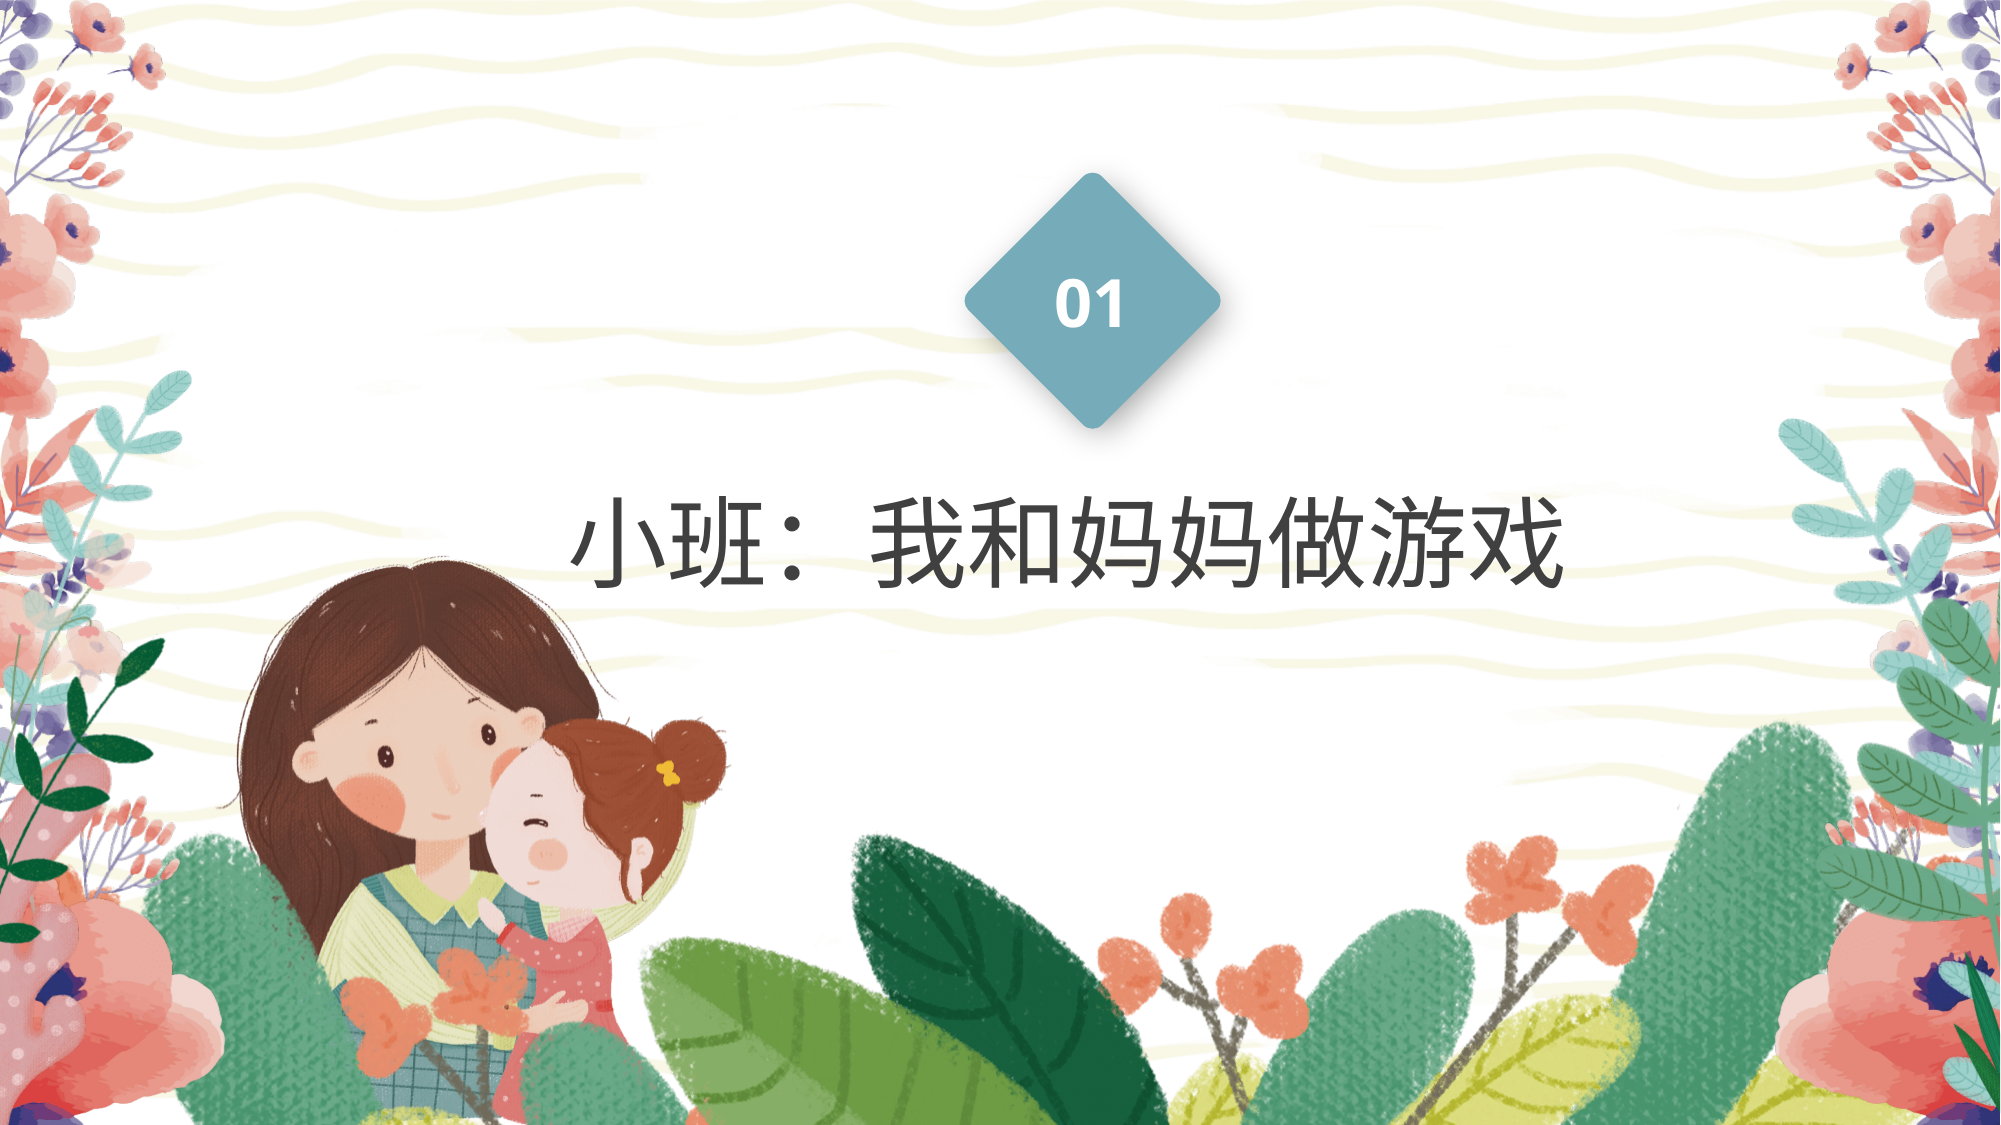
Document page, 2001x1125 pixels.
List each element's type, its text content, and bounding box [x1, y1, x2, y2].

text_box 01 [964, 172, 1221, 429]
picture [0, 0, 2001, 1125]
text_box 小班：我和妈妈做游戏 [567, 480, 1618, 601]
